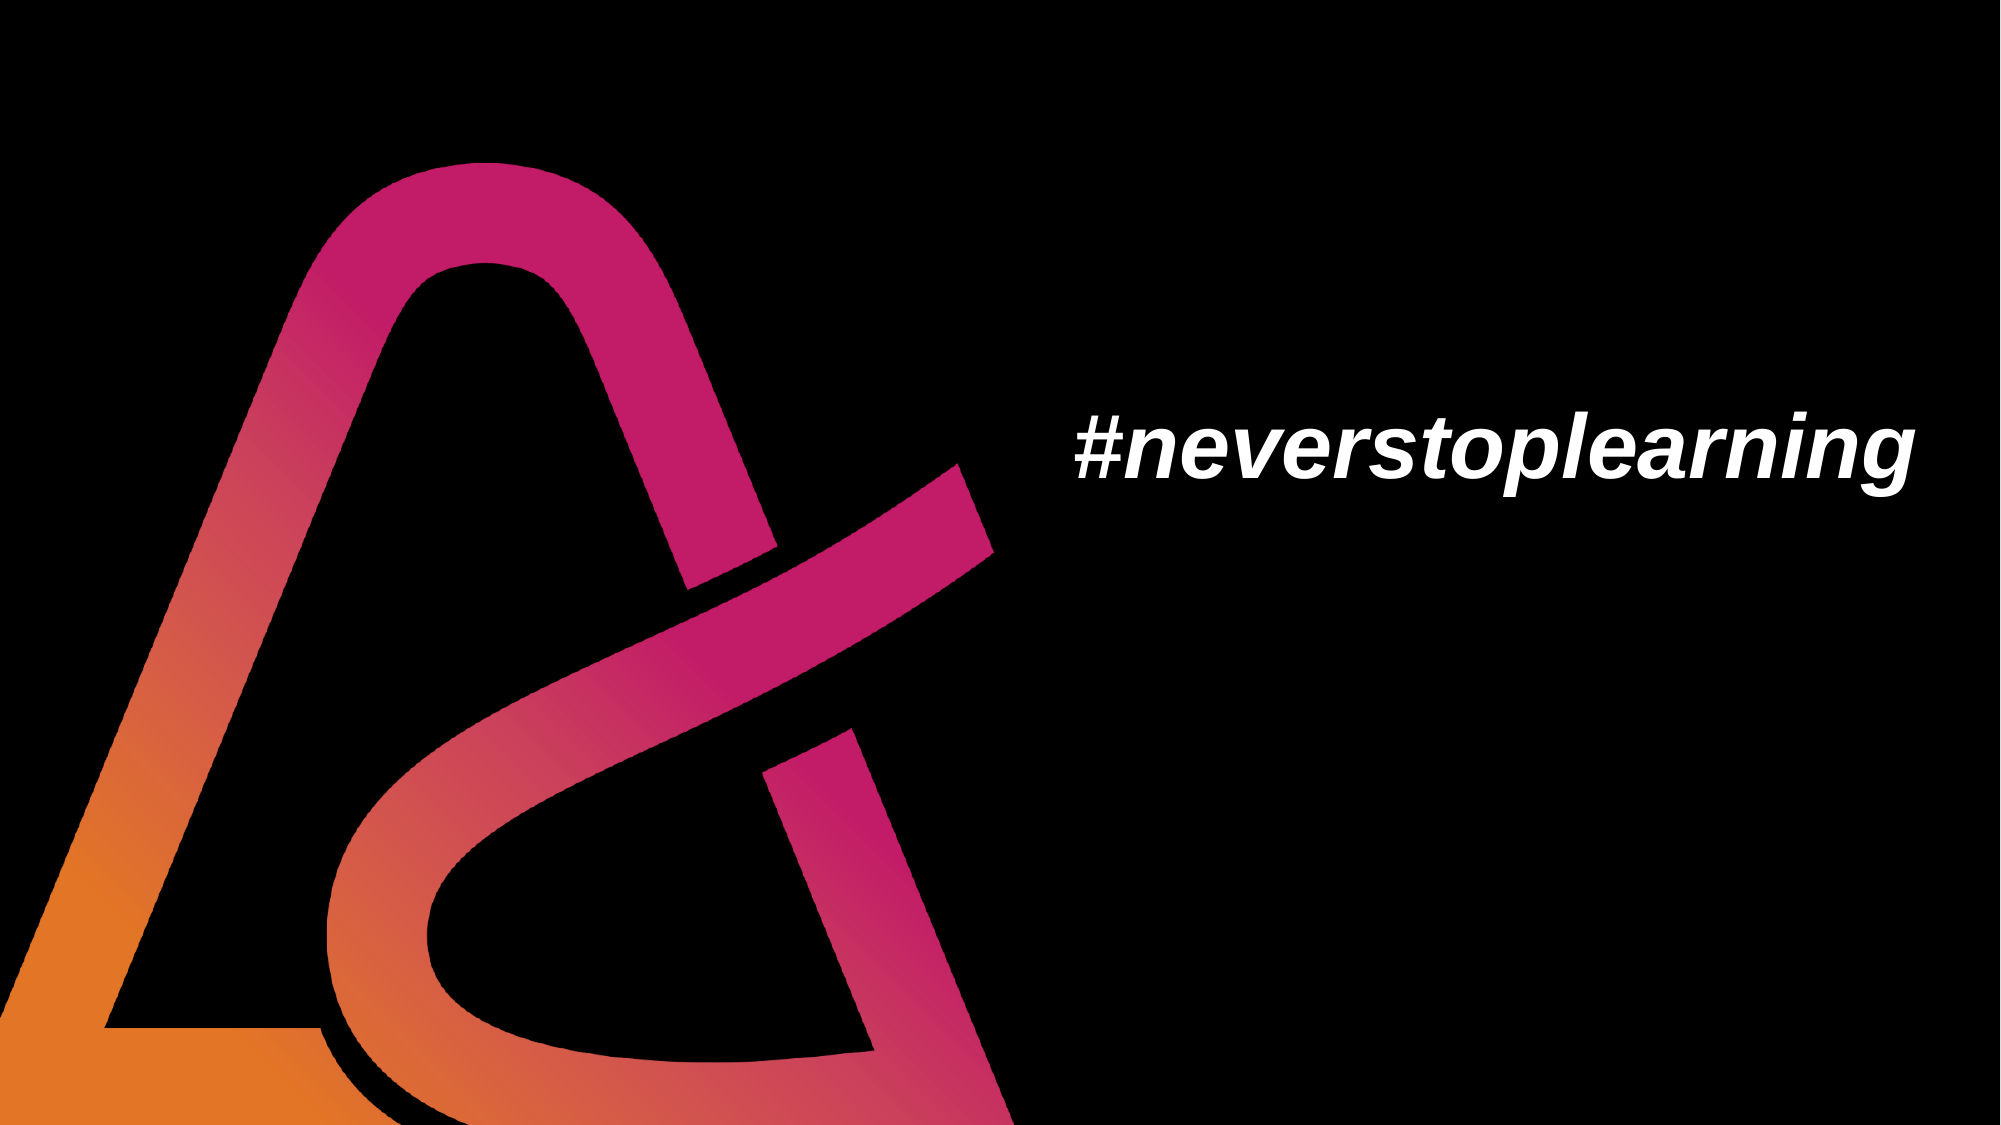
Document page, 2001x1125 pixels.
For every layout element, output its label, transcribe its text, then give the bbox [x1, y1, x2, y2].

picture [0, 143, 1015, 1125]
title #neverstoplearning [1014, 310, 1978, 587]
